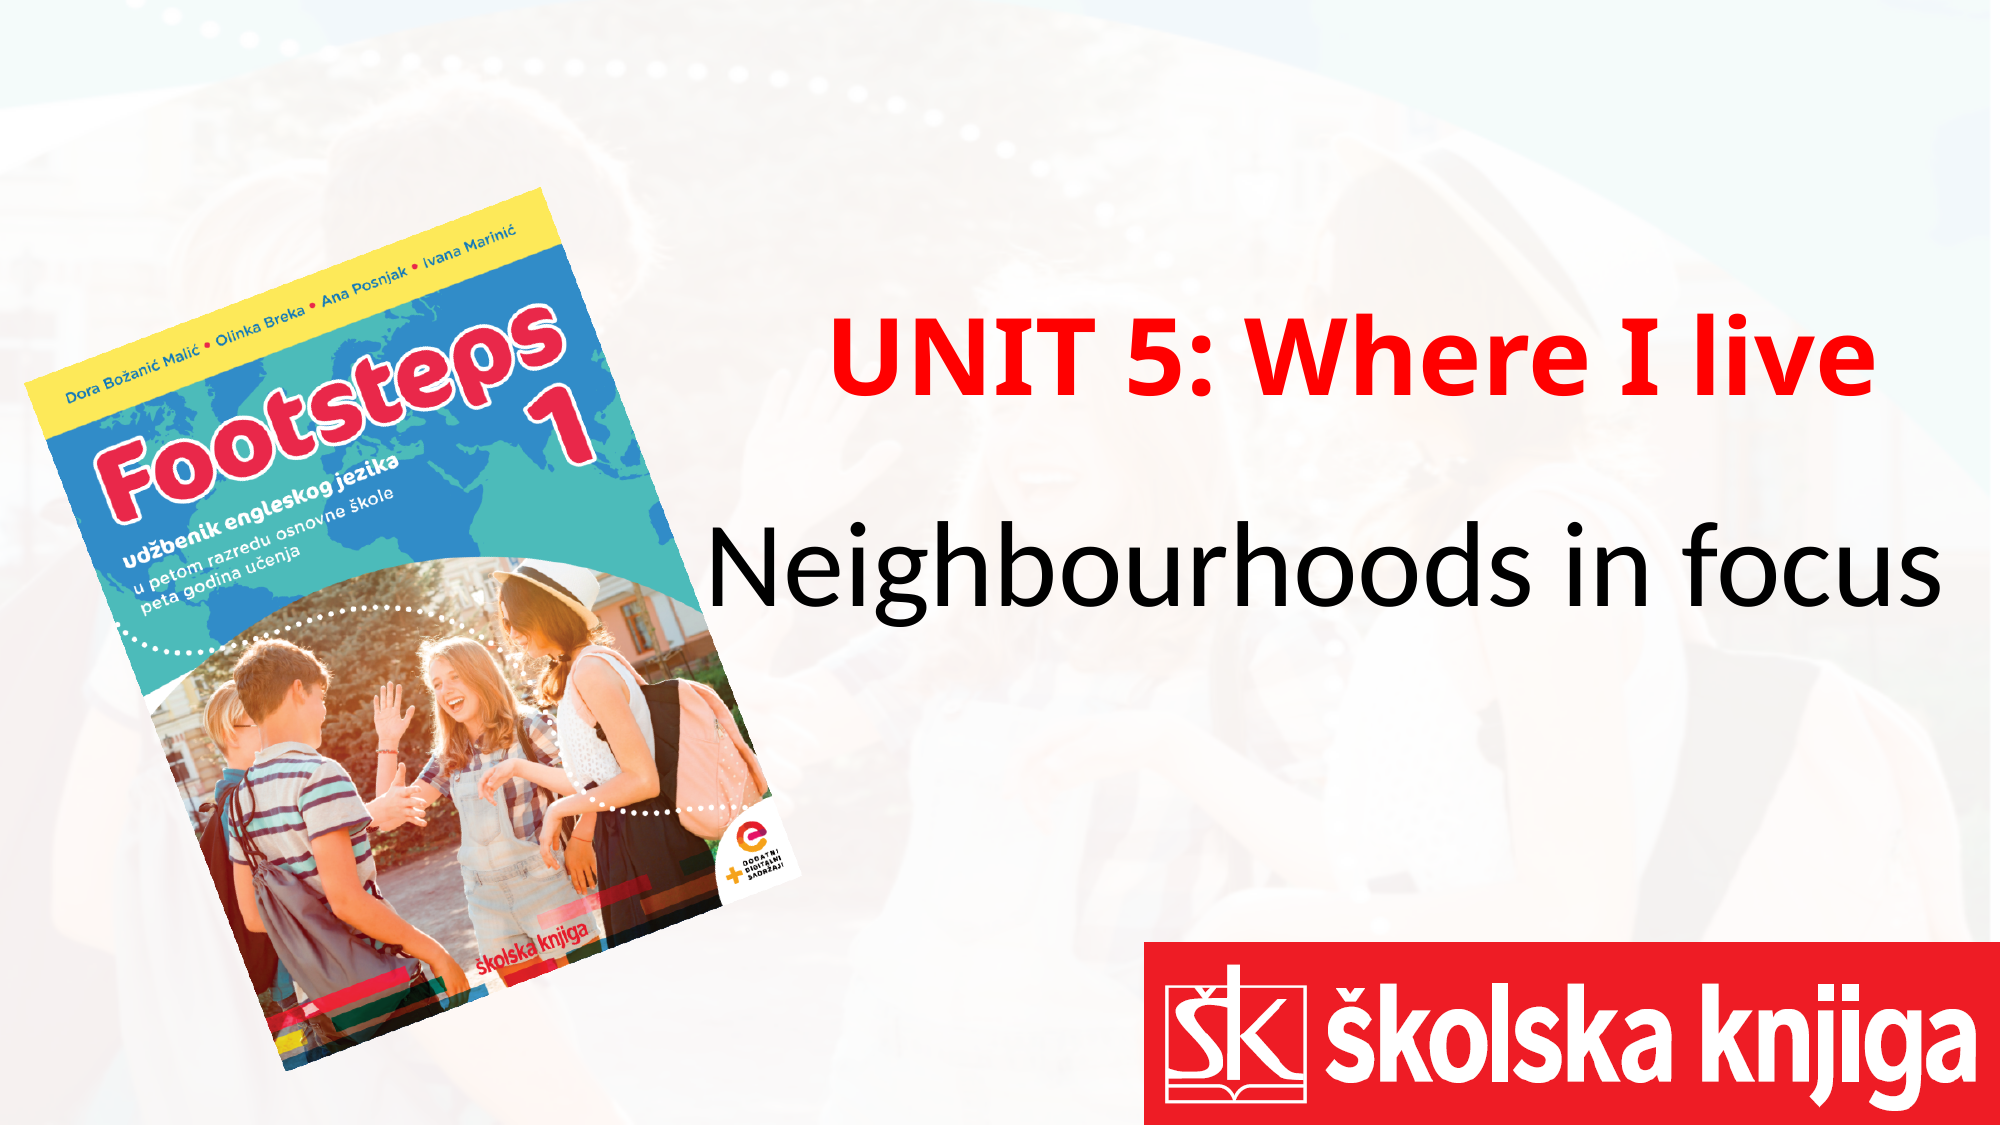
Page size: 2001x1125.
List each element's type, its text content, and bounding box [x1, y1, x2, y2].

title UNIT 5: Where I live [730, 226, 1976, 426]
subtitle Neighbourhoods in focus [689, 492, 1976, 765]
picture [1144, 942, 2000, 1125]
picture [24, 188, 801, 1071]
